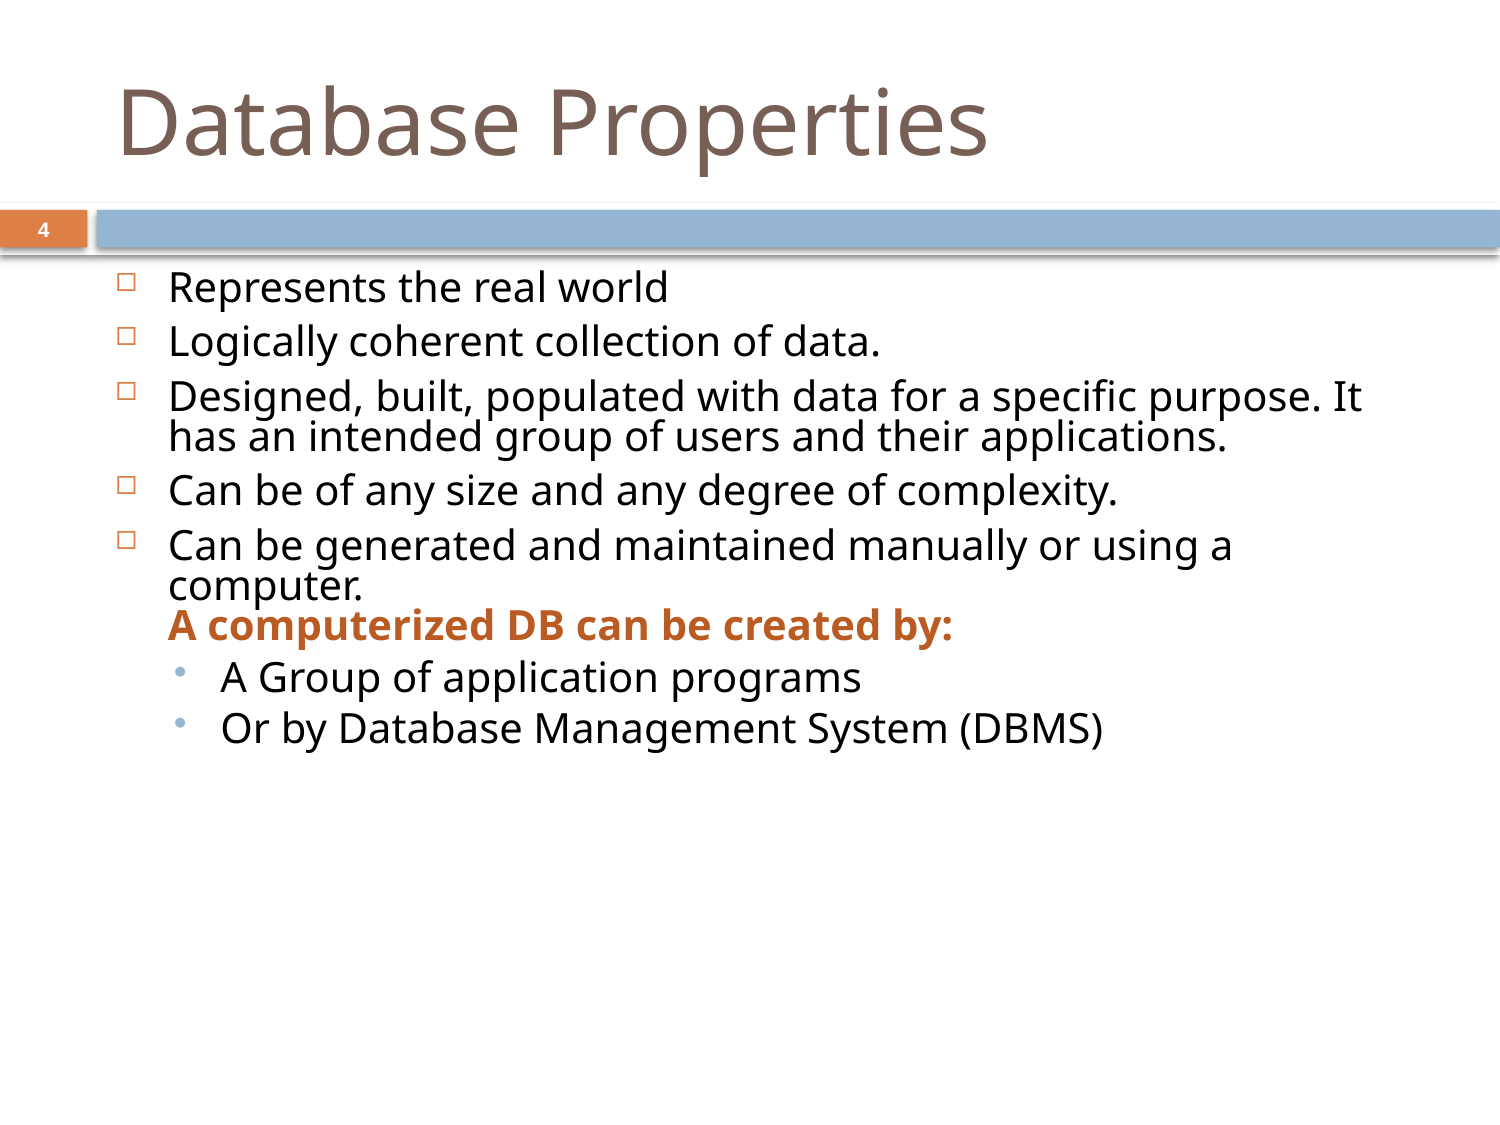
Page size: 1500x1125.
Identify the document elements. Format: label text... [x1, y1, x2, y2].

slide_number 4 [0, 208, 88, 249]
title Database Properties [100, 37, 1439, 201]
list Represents the real world Logically coherent collection of data. Designed, built, populated with data for a specific purpose. It has an intended group of users and their applications. Can be of any size and any degree of complexity. Can be generated and maintained manually or using a computer. A computerized DB can be created by: A Group of application programs Or by Database Management System (DBMS) [100, 262, 1439, 1001]
